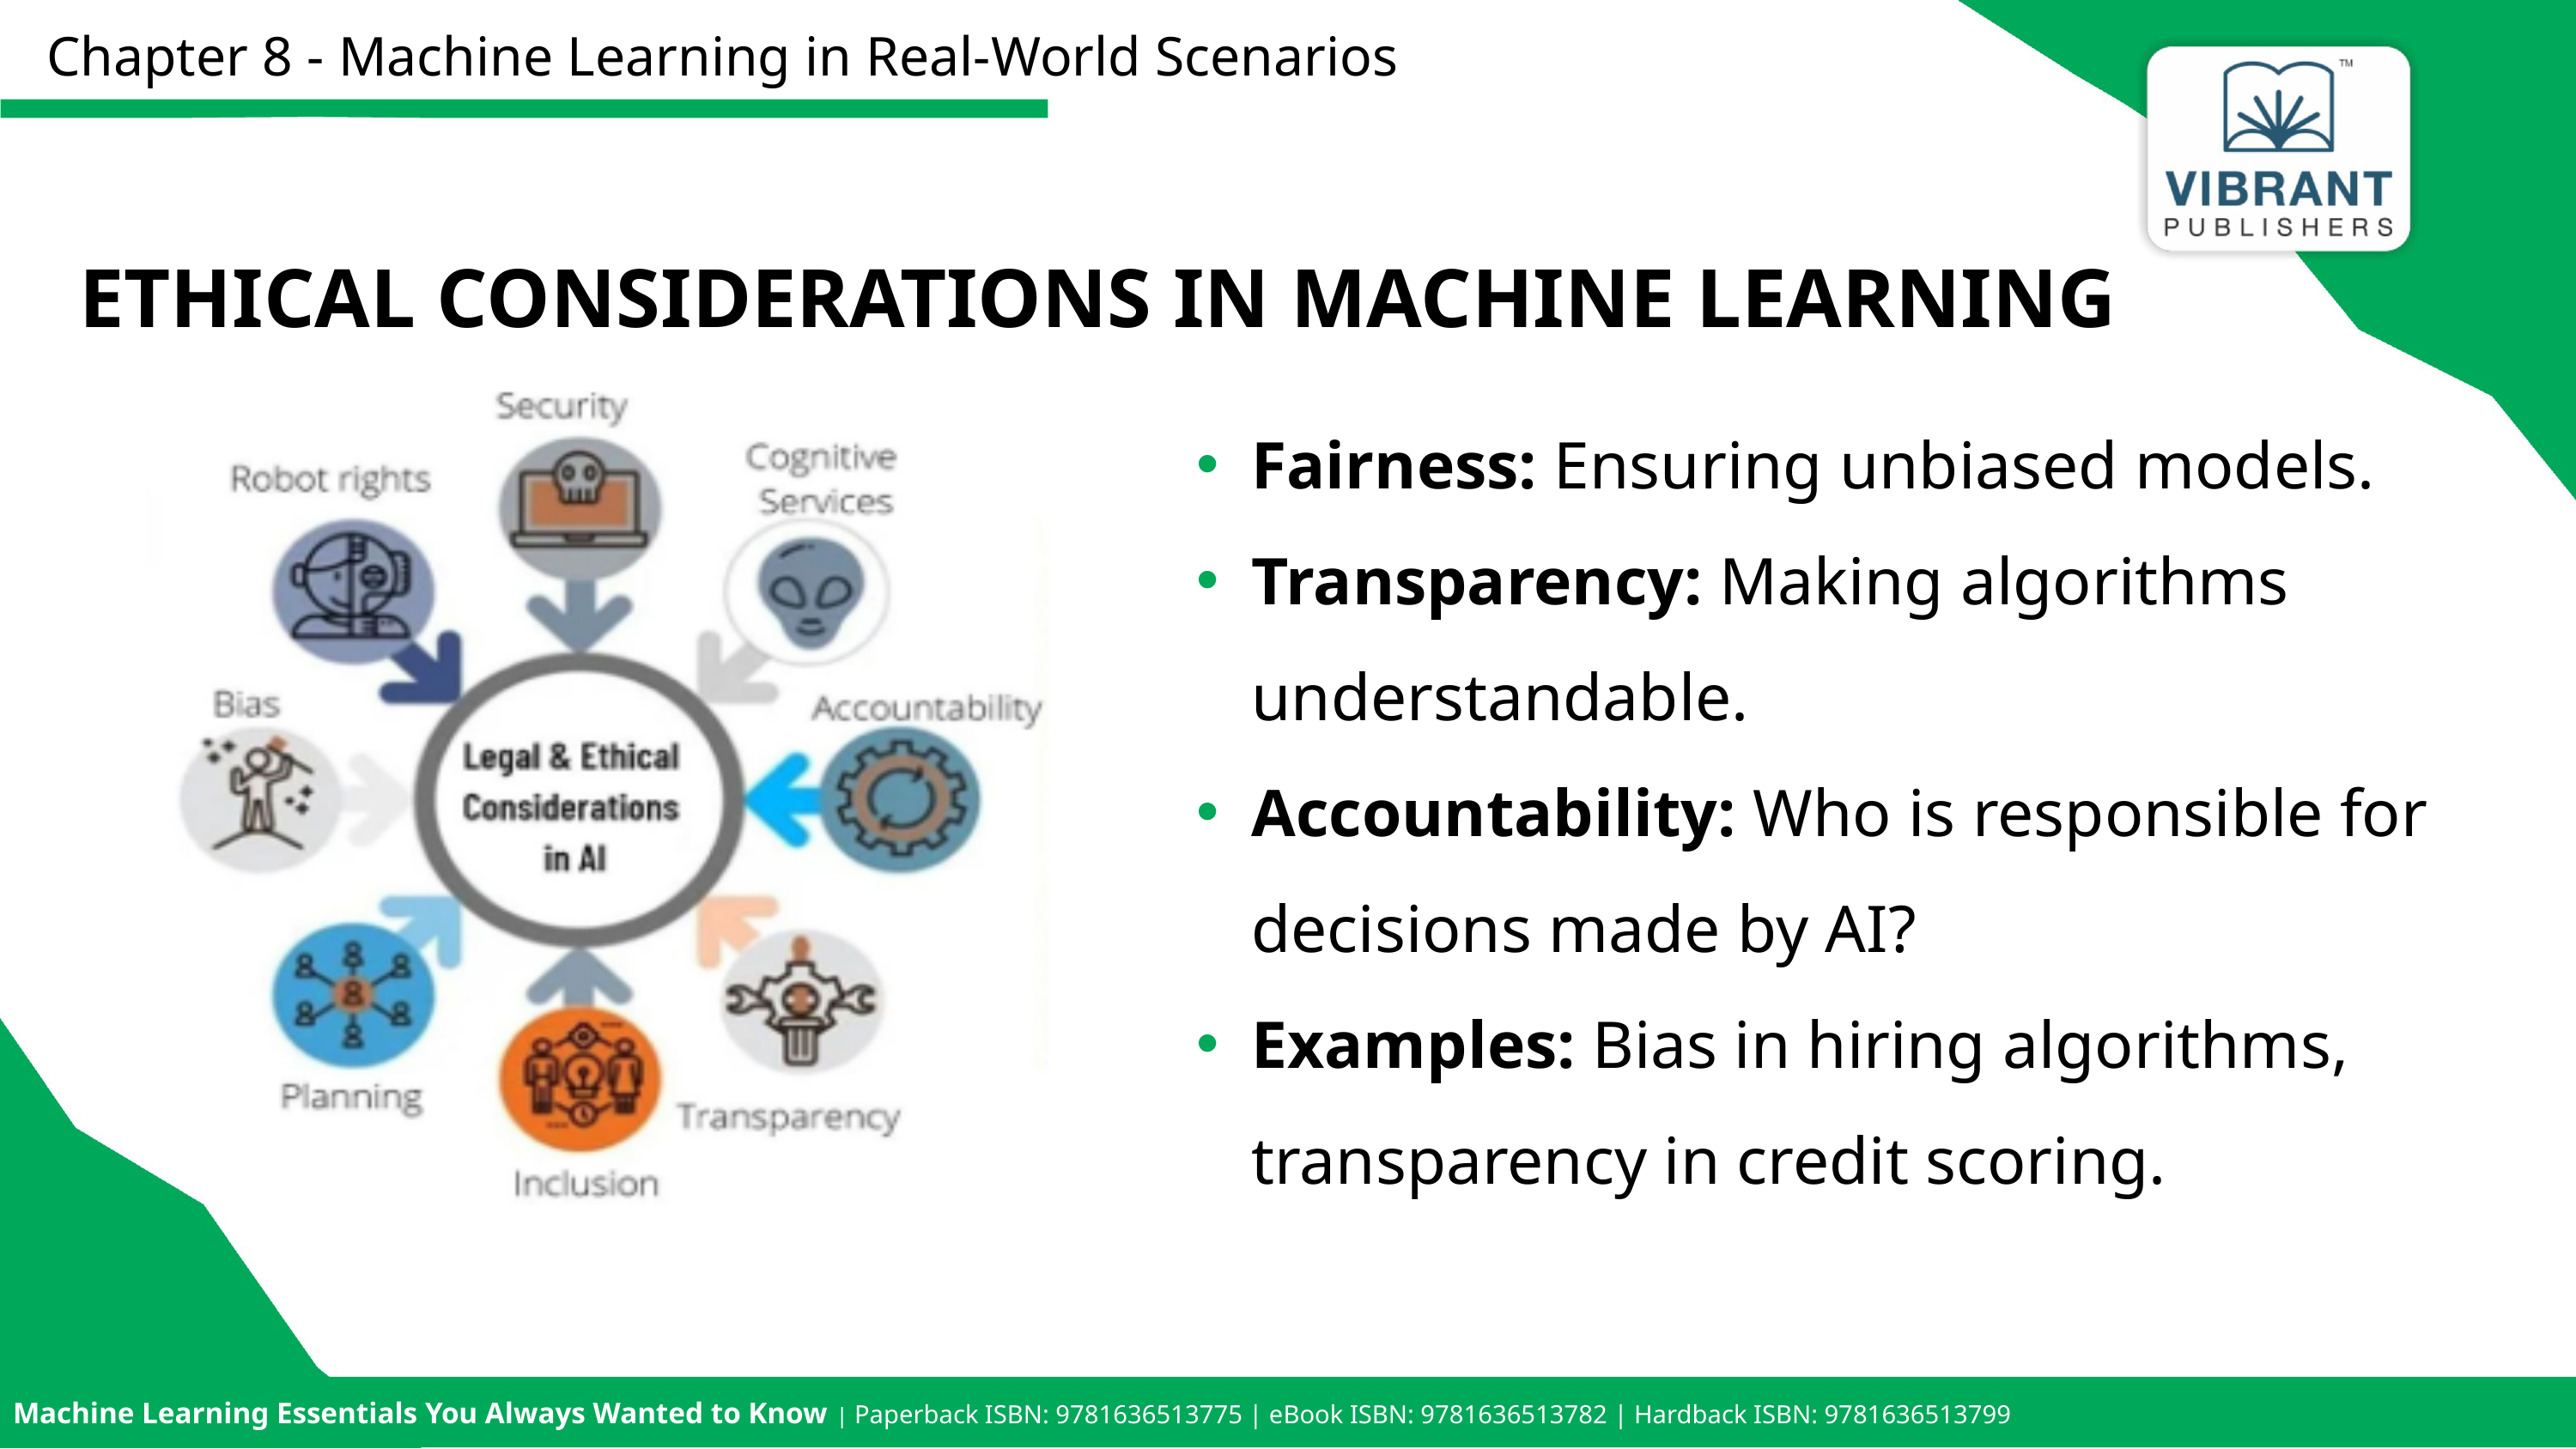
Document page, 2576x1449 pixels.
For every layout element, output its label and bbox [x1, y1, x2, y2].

text_box [0, 0, 2576, 1448]
picture [146, 391, 1049, 1205]
